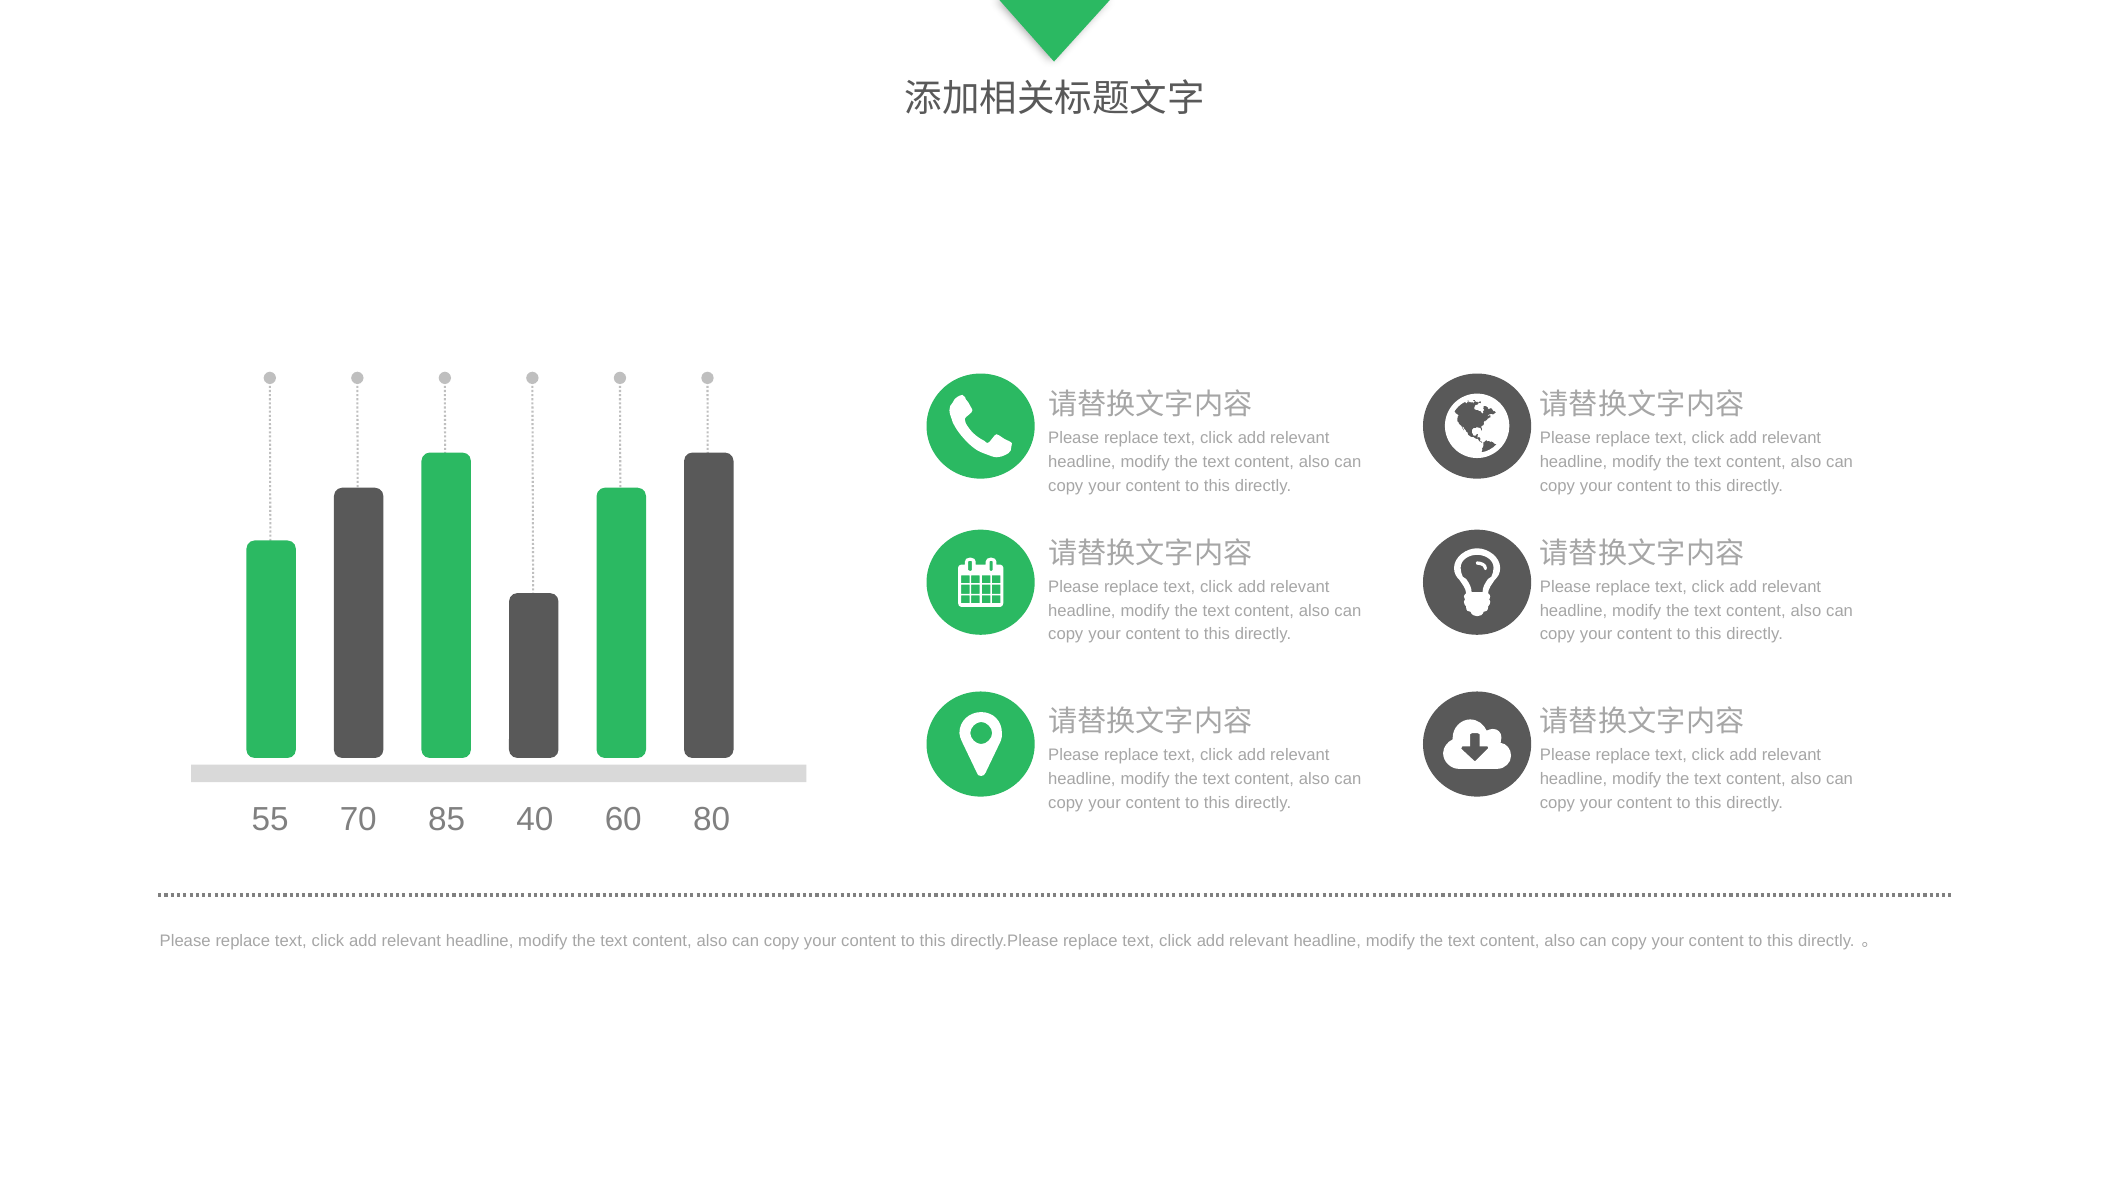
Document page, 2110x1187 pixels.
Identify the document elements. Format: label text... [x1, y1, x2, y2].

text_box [1048, 378, 1392, 494]
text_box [1539, 695, 1874, 811]
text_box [1539, 378, 1874, 494]
text_box 55 [251, 789, 289, 837]
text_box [1048, 695, 1383, 811]
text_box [596, 377, 646, 758]
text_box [421, 377, 471, 758]
text_box [997, 0, 1112, 64]
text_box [926, 529, 1035, 635]
text_box 85 [428, 789, 466, 837]
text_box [1539, 527, 1874, 643]
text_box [1422, 373, 1532, 479]
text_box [333, 377, 384, 758]
text_box Please replace text, click add relevant headline, modify the text content, also can copy your content to this directly.Please replace text, click add relevant headline, modify the text content, also can copy your content to this directly.。 [159, 925, 1950, 950]
text_box [190, 763, 807, 783]
text_box 80 [692, 789, 731, 837]
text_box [926, 691, 1035, 797]
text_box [1422, 529, 1532, 635]
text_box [1422, 691, 1532, 797]
text_box 40 [516, 789, 554, 837]
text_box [246, 377, 296, 758]
text_box 70 [339, 789, 377, 837]
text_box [684, 377, 734, 758]
text_box 添加相关标题文字 [871, 67, 1238, 125]
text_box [509, 377, 559, 758]
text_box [1048, 527, 1383, 643]
text_box 60 [604, 789, 642, 837]
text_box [926, 373, 1035, 479]
